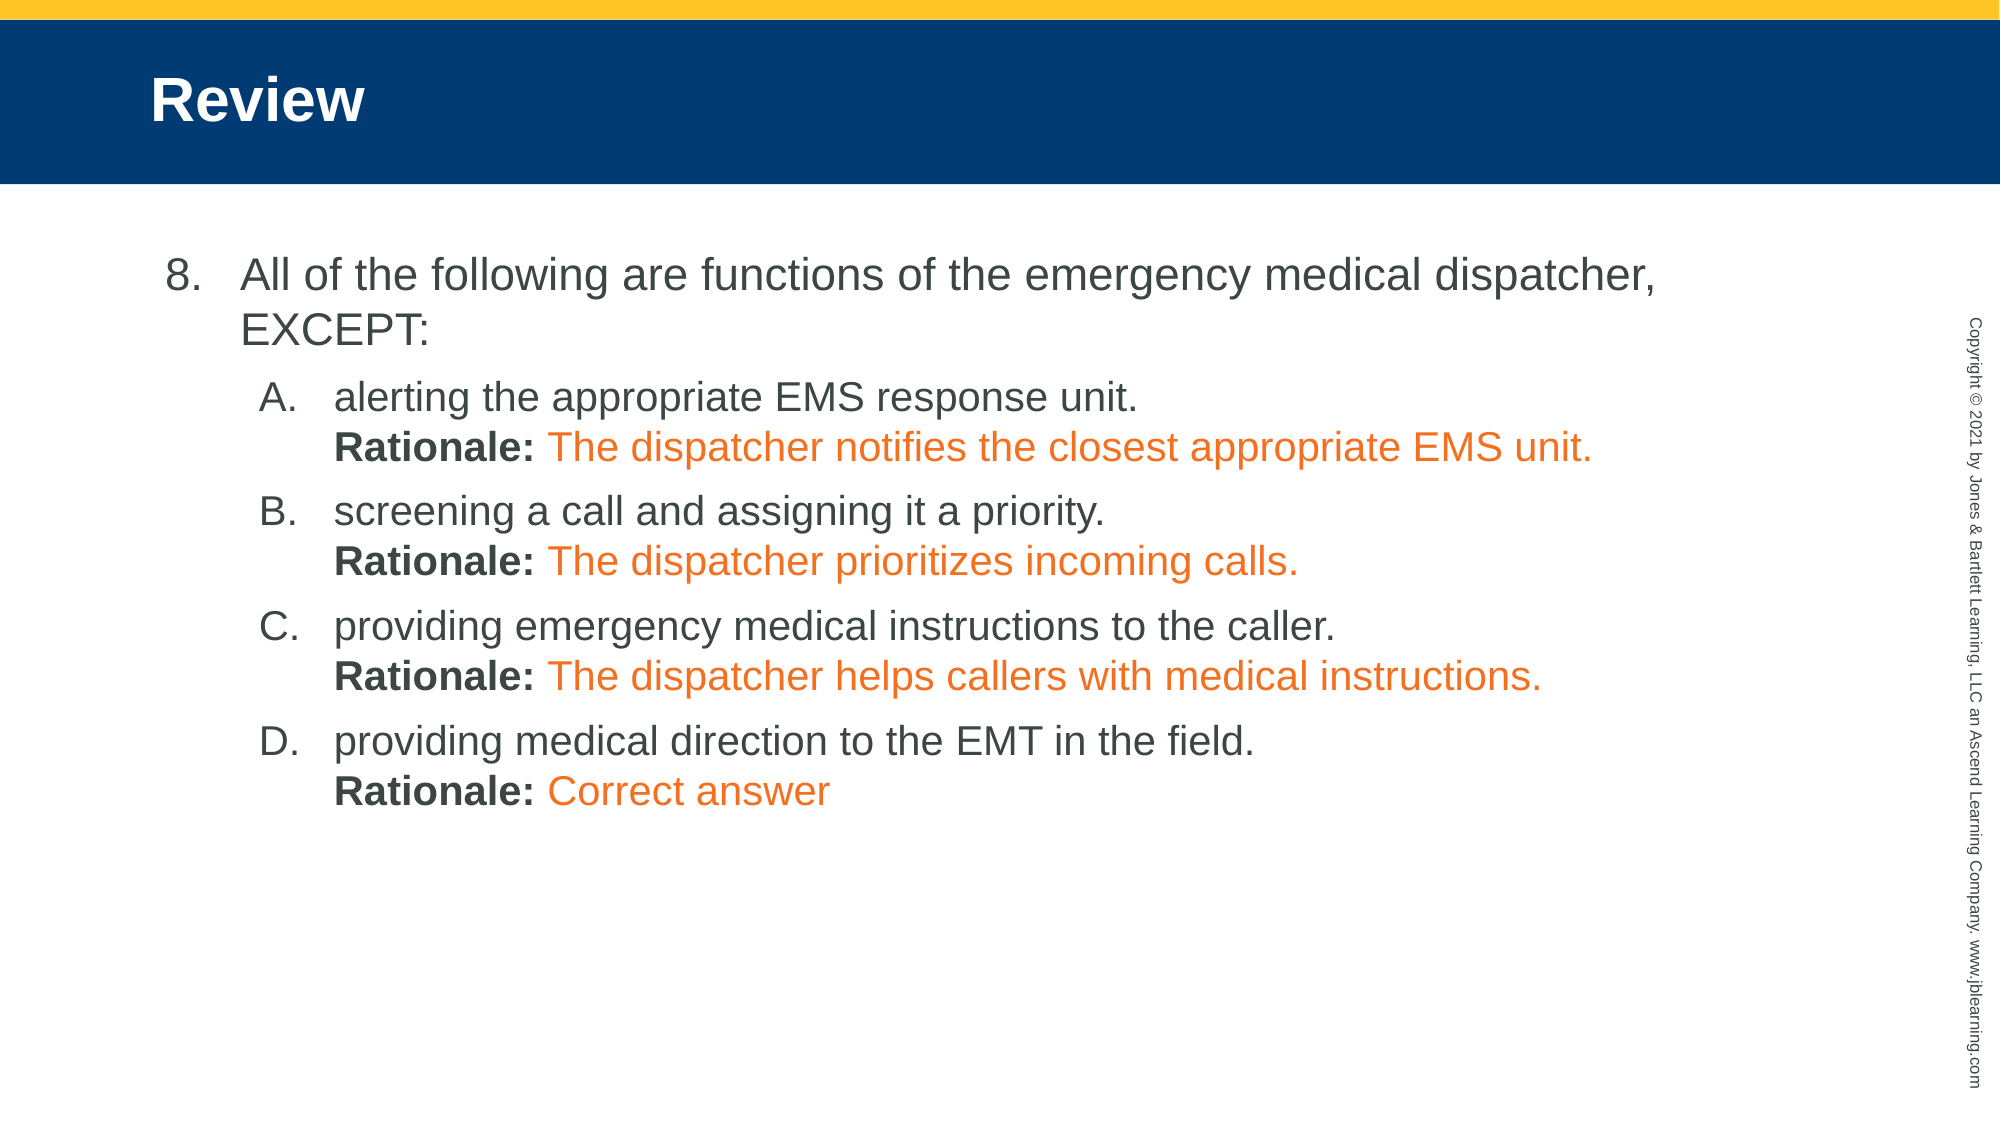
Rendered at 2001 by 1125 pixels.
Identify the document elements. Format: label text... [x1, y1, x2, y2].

list All of the following are functions of the emergency medical dispatcher, EXCEPT: alerting the appropriate EMS response unit. Rationale: The dispatcher notifies the closest appropriate EMS unit. screening a call and assigning it a priority. Rationale: The dispatcher prioritizes incoming calls. providing emergency medical instructions to the caller. Rationale: The dispatcher helps callers with medical instructions. providing medical direction to the EMT in the field. Rationale: Correct answer [150, 237, 1850, 1025]
title Review [0, 19, 2000, 185]
